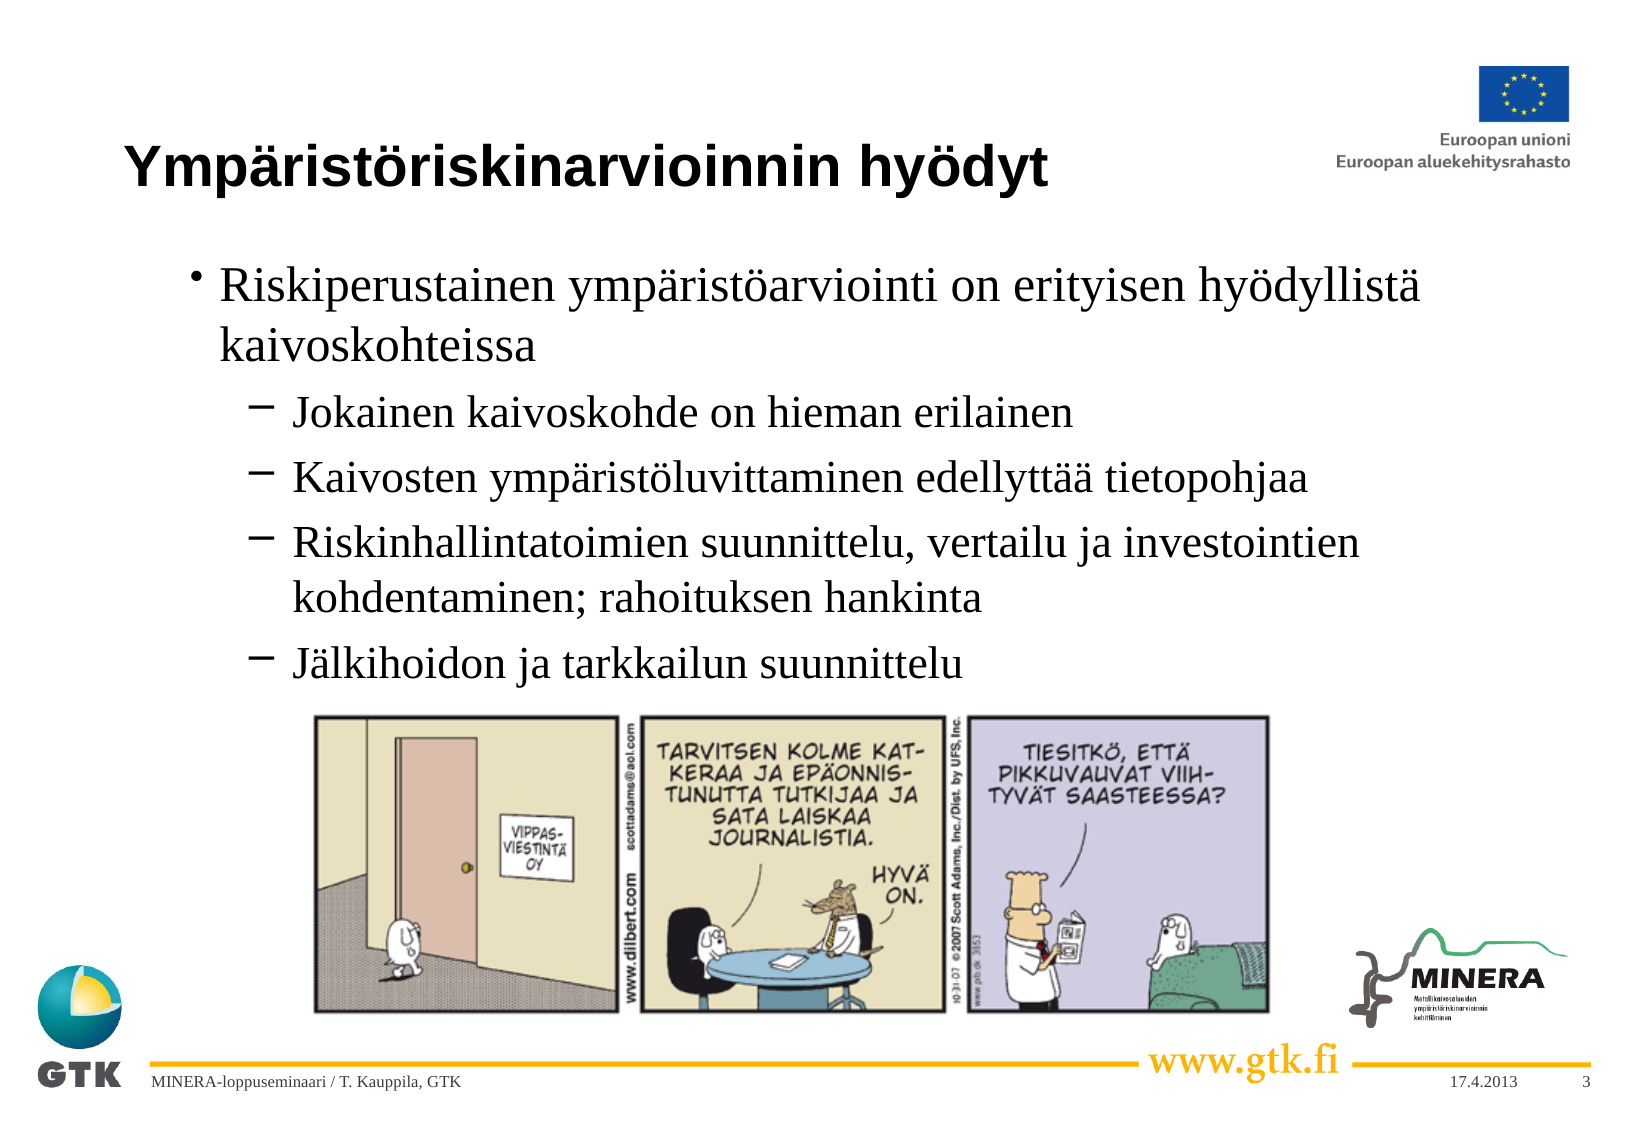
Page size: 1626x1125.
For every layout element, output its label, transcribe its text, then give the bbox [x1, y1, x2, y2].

picture [31, 952, 128, 1094]
slide_number 3 [1533, 1069, 1606, 1093]
title Ympäristöriskinarvioinnin hyödyt [108, 31, 1569, 206]
list Riskiperustainen ympäristöarviointi on erityisen hyödyllistä kaivoskohteissa Jokainen kaivoskohde on hieman erilainen Kaivosten ympäristöluvittaminen edellyttää tietopohjaa Riskinhallintatoimien suunnittelu, vertailu ja investointien kohdentaminen; rahoituksen hankinta Jälkihoidon ja tarkkailun suunnittelu [174, 243, 1569, 1000]
picture [1349, 928, 1568, 1028]
footer MINERA-loppuseminaari / T. Kauppila, GTK [135, 1069, 1144, 1093]
picture [312, 712, 1276, 1020]
picture [142, 1032, 1601, 1092]
picture [1336, 66, 1570, 171]
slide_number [1344, 1069, 1533, 1093]
